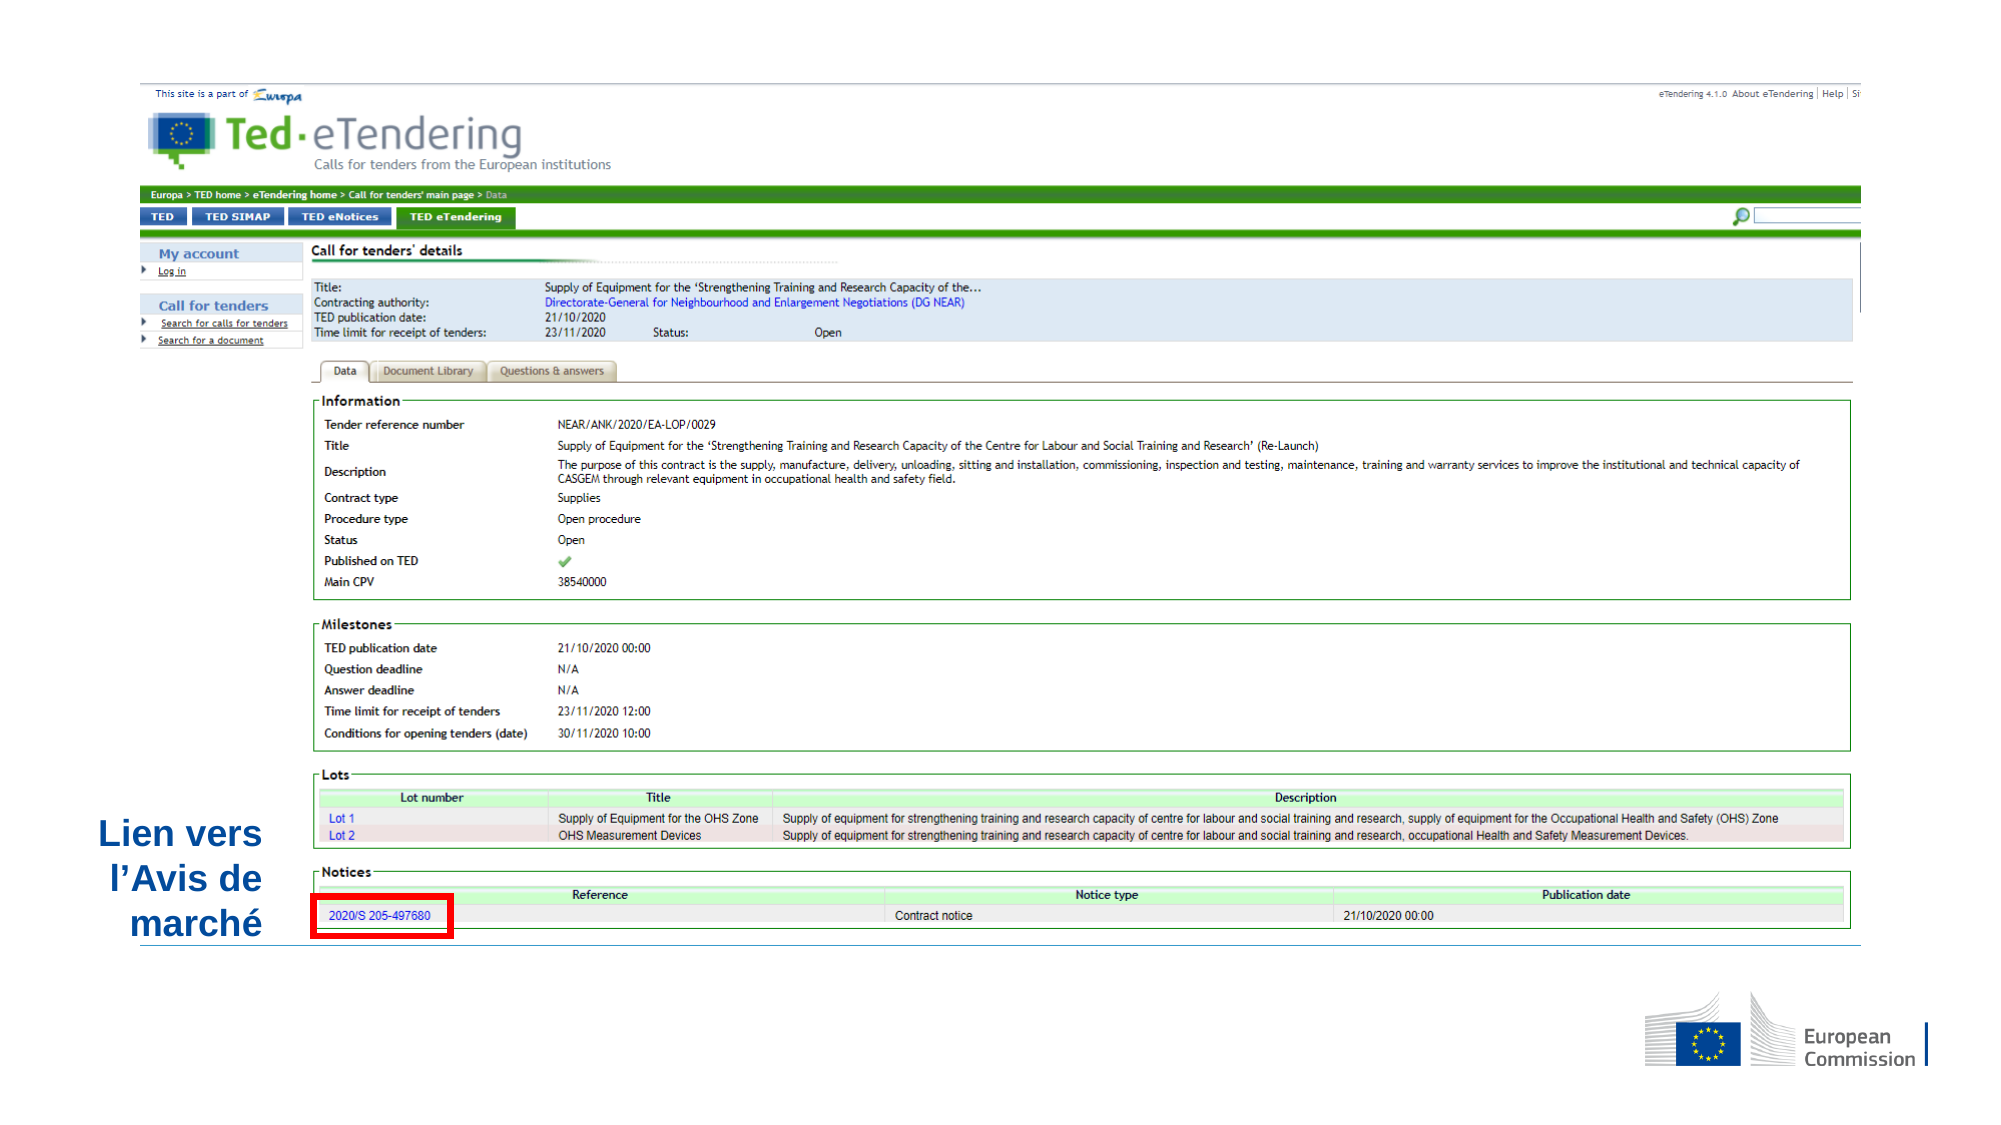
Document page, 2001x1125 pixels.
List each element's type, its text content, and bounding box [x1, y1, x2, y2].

text_box Lien vers l’Avis de marché [2, 801, 139, 952]
picture [1645, 991, 1928, 1066]
picture [139, 83, 1861, 953]
